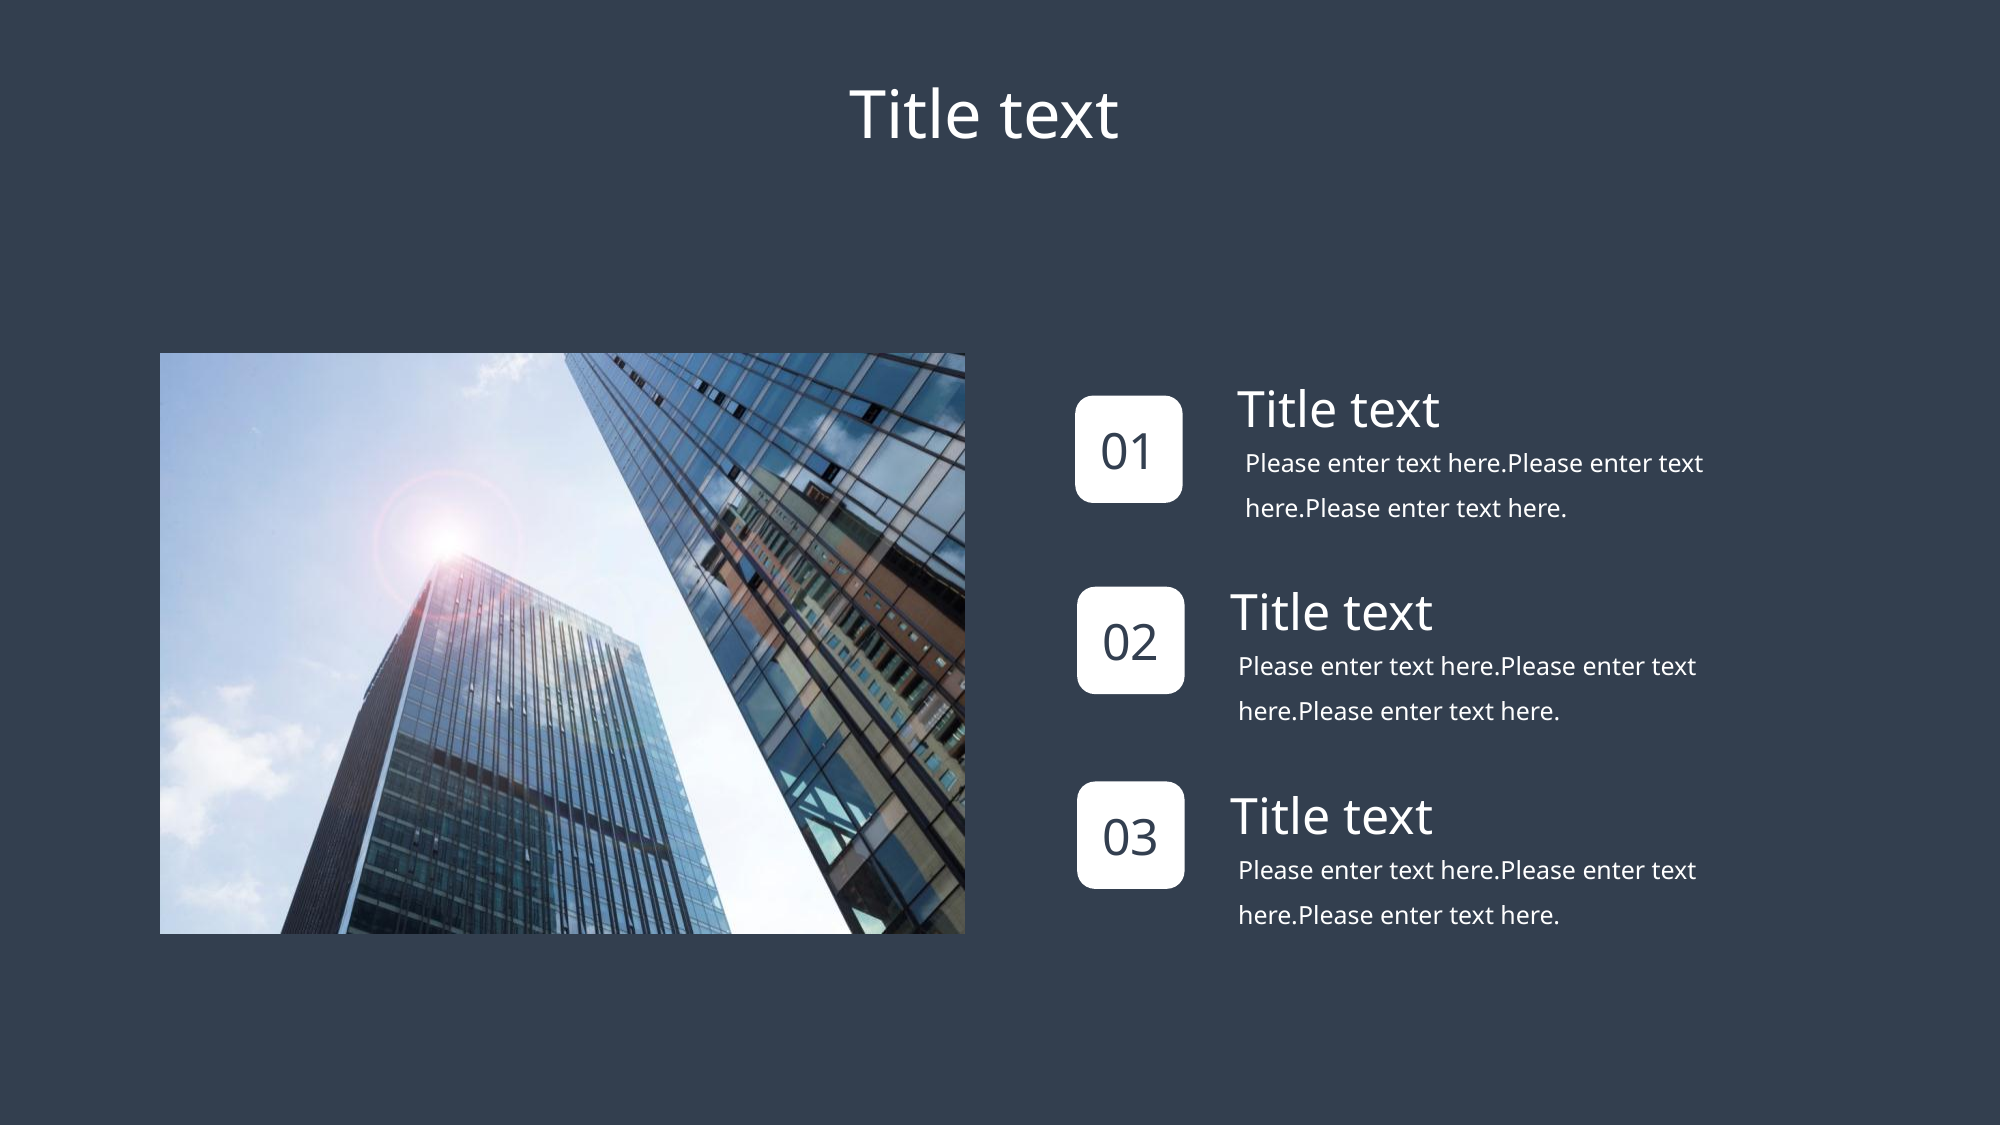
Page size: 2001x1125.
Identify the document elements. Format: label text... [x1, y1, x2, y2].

text_box 03 [1076, 780, 1186, 890]
text_box Please enter text here.Please enter text here.Please enter text here. [1230, 425, 1821, 531]
text_box 01 [1074, 394, 1184, 505]
text_box Title text [1223, 370, 1560, 446]
text_box Title text [1215, 573, 1553, 648]
text_box 02 [1076, 585, 1186, 696]
picture [160, 353, 965, 934]
text_box Please enter text here.Please enter text here.Please enter text here. [1223, 832, 1814, 937]
text_box Title text [849, 71, 1151, 153]
text_box Title text [1216, 776, 1553, 852]
text_box Please enter text here.Please enter text here.Please enter text here. [1223, 628, 1794, 733]
